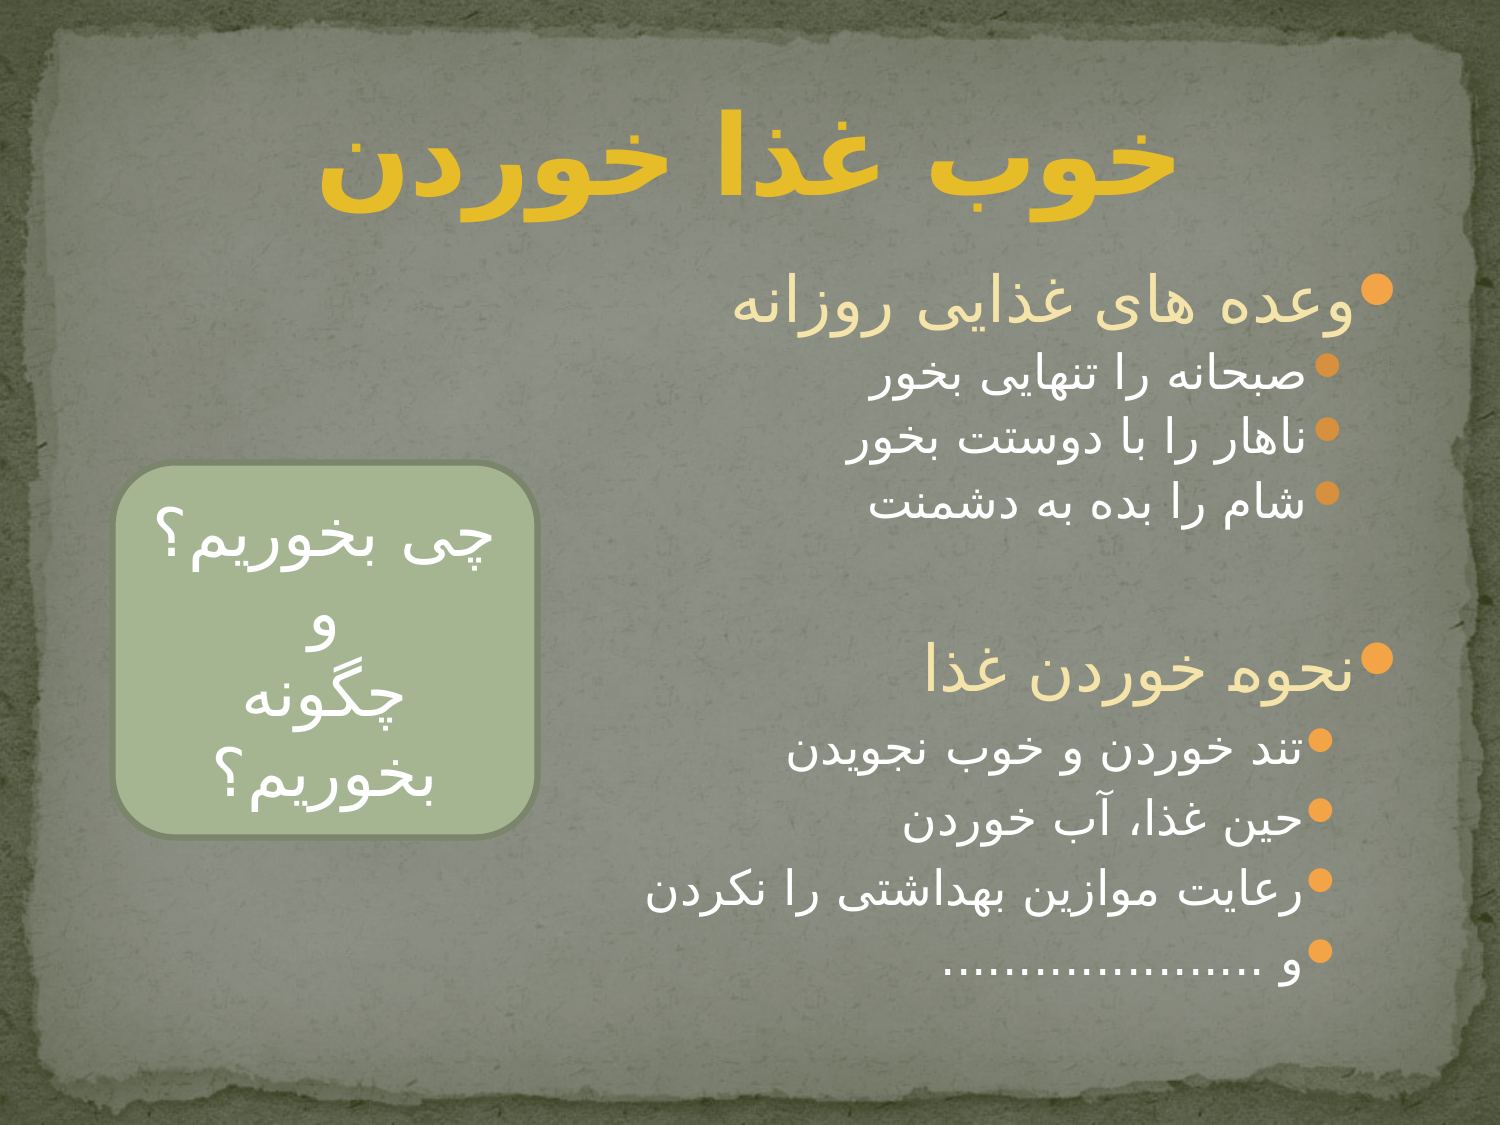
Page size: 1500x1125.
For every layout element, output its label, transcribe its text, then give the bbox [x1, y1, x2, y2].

text_box چی بخوریم؟ و چگونه بخوریم؟ [109, 459, 541, 841]
title خوب غذا خوردن [74, 24, 1425, 225]
list وعده های غذایی روزانه صبحانه را تنهایی بخور ناهار را با دوستت بخور شام را بده به دشمنت نحوه خوردن غذا تند خوردن و خوب نجویدن حین غذا، آب خوردن رعایت موازین بهداشتی را نکردن و ..................... [74, 249, 1426, 1001]
